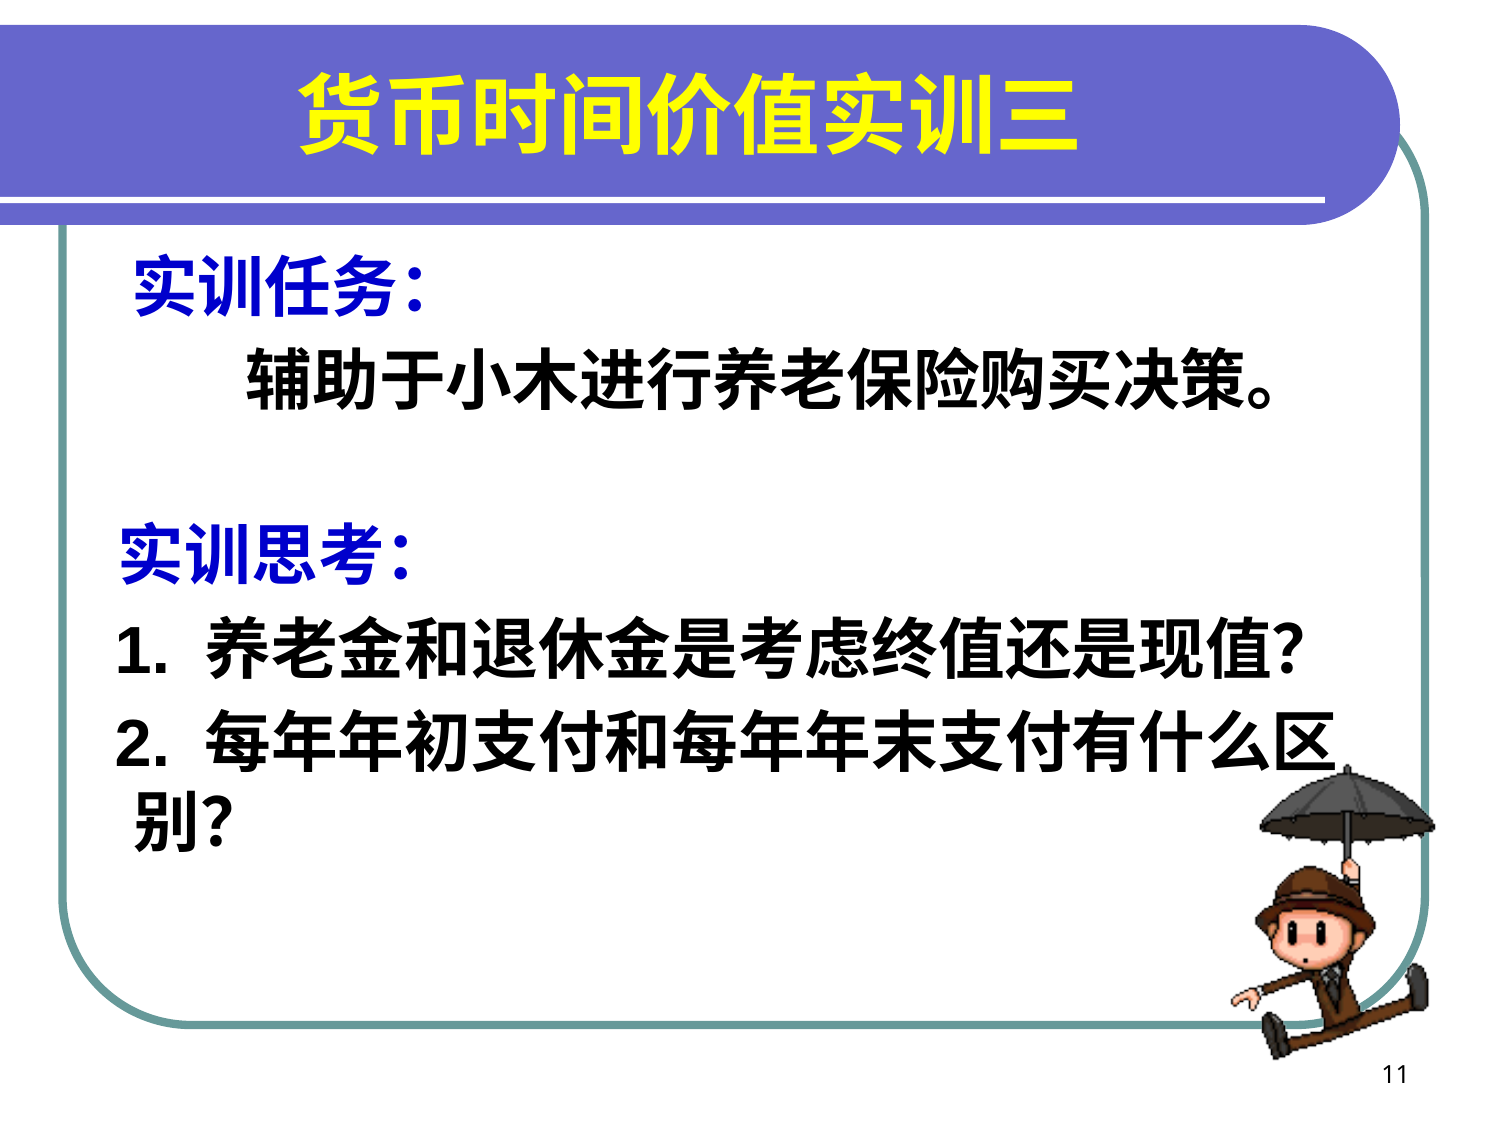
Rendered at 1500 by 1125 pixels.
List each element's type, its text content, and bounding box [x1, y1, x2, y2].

list 实训任务： 辅助于小木进行养老保险购买决策。 实训思考： 1. 养老金和退休金是考虑终值还是现值？ 2. 每年年初支付和每年年末支付有什么区别？ [62, 237, 1388, 976]
picture [1173, 749, 1500, 1074]
title 货币时间价值实训三 [31, 37, 1348, 188]
slide_number 11 [1074, 1024, 1426, 1101]
